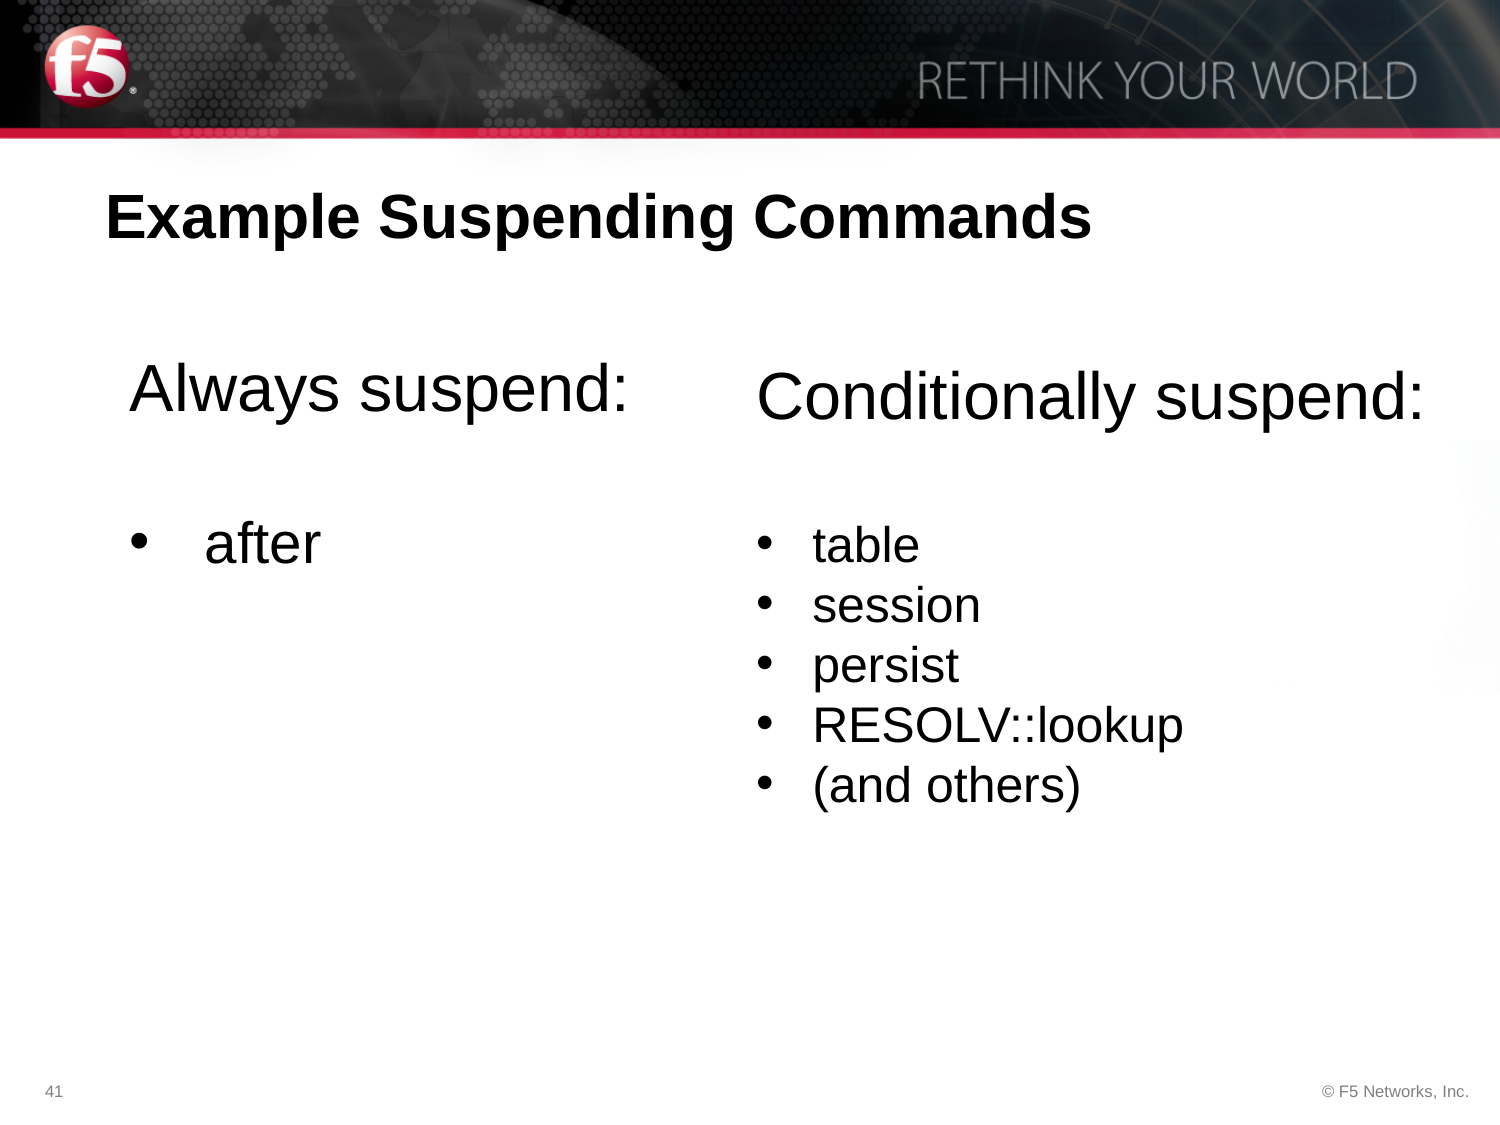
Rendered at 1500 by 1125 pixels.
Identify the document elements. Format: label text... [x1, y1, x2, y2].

text_box Always suspend: after [115, 337, 646, 583]
picture [0, 0, 1500, 1125]
text_box Conditionally suspend: table session persist RESOLV::lookup (and others) [741, 345, 1442, 820]
title Example Suspending Commands [104, 179, 1396, 331]
